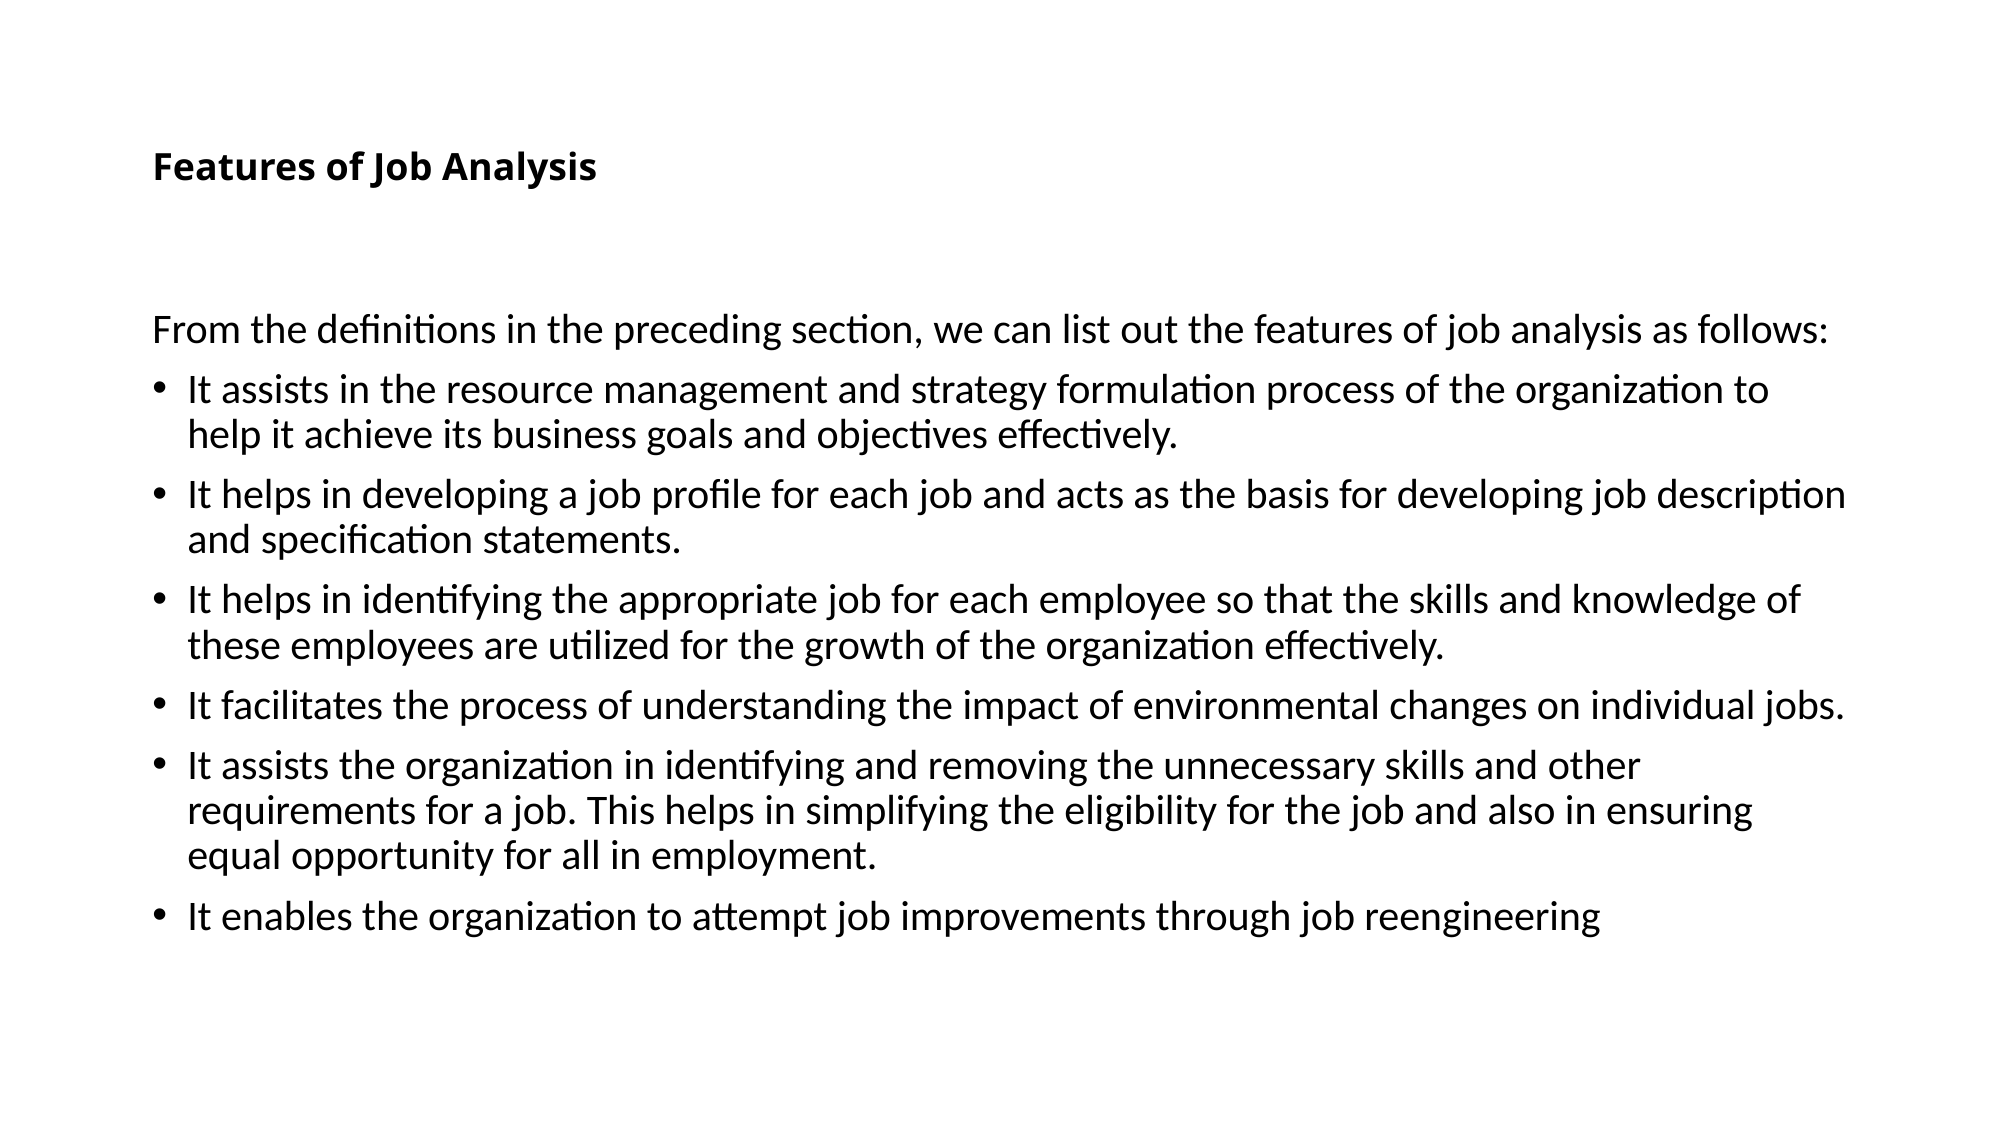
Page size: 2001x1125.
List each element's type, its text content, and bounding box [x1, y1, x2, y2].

title Features of Job Analysis [137, 59, 1863, 278]
list From the definitions in the preceding section, we can list out the features of job analysis as follows: It assists in the resource management and strategy formulation process of the organization to help it achieve its business goals and objectives effectively. It helps in developing a job profile for each job and acts as the basis for developing job description and specification statements. It helps in identifying the appropriate job for each employee so that the skills and knowledge of these employees are utilized for the growth of the organization effectively. It facilitates the process of understanding the impact of environmental changes on individual jobs. It assists the organization in identifying and removing the unnecessary skills and other requirements for a job. This helps in simplifying the eligibility for the job and also in ensuring equal opportunity for all in employment. It enables the organization to attempt job improvements through job reengineering [137, 299, 1863, 1014]
